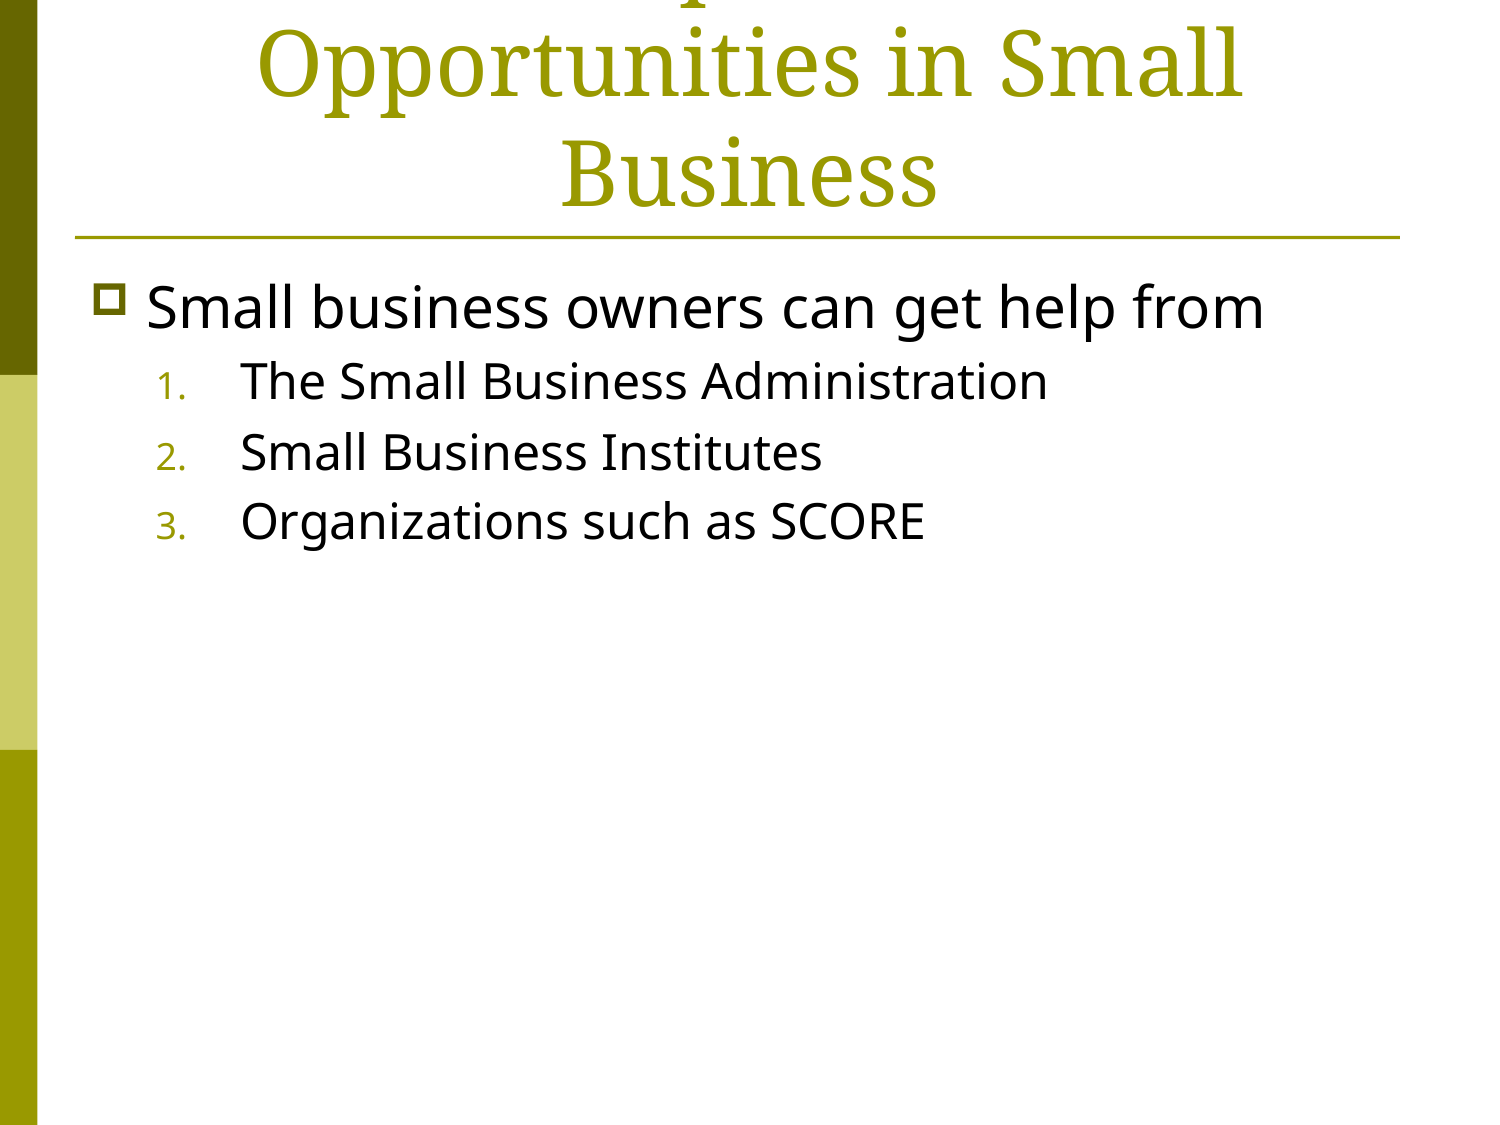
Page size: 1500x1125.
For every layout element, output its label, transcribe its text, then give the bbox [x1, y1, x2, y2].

title Chapter 21 Opportunities in Small Business [74, 45, 1426, 233]
list Small business owners can get help from The Small Business Administration Small Business Institutes Organizations such as SCORE [74, 262, 1426, 1006]
